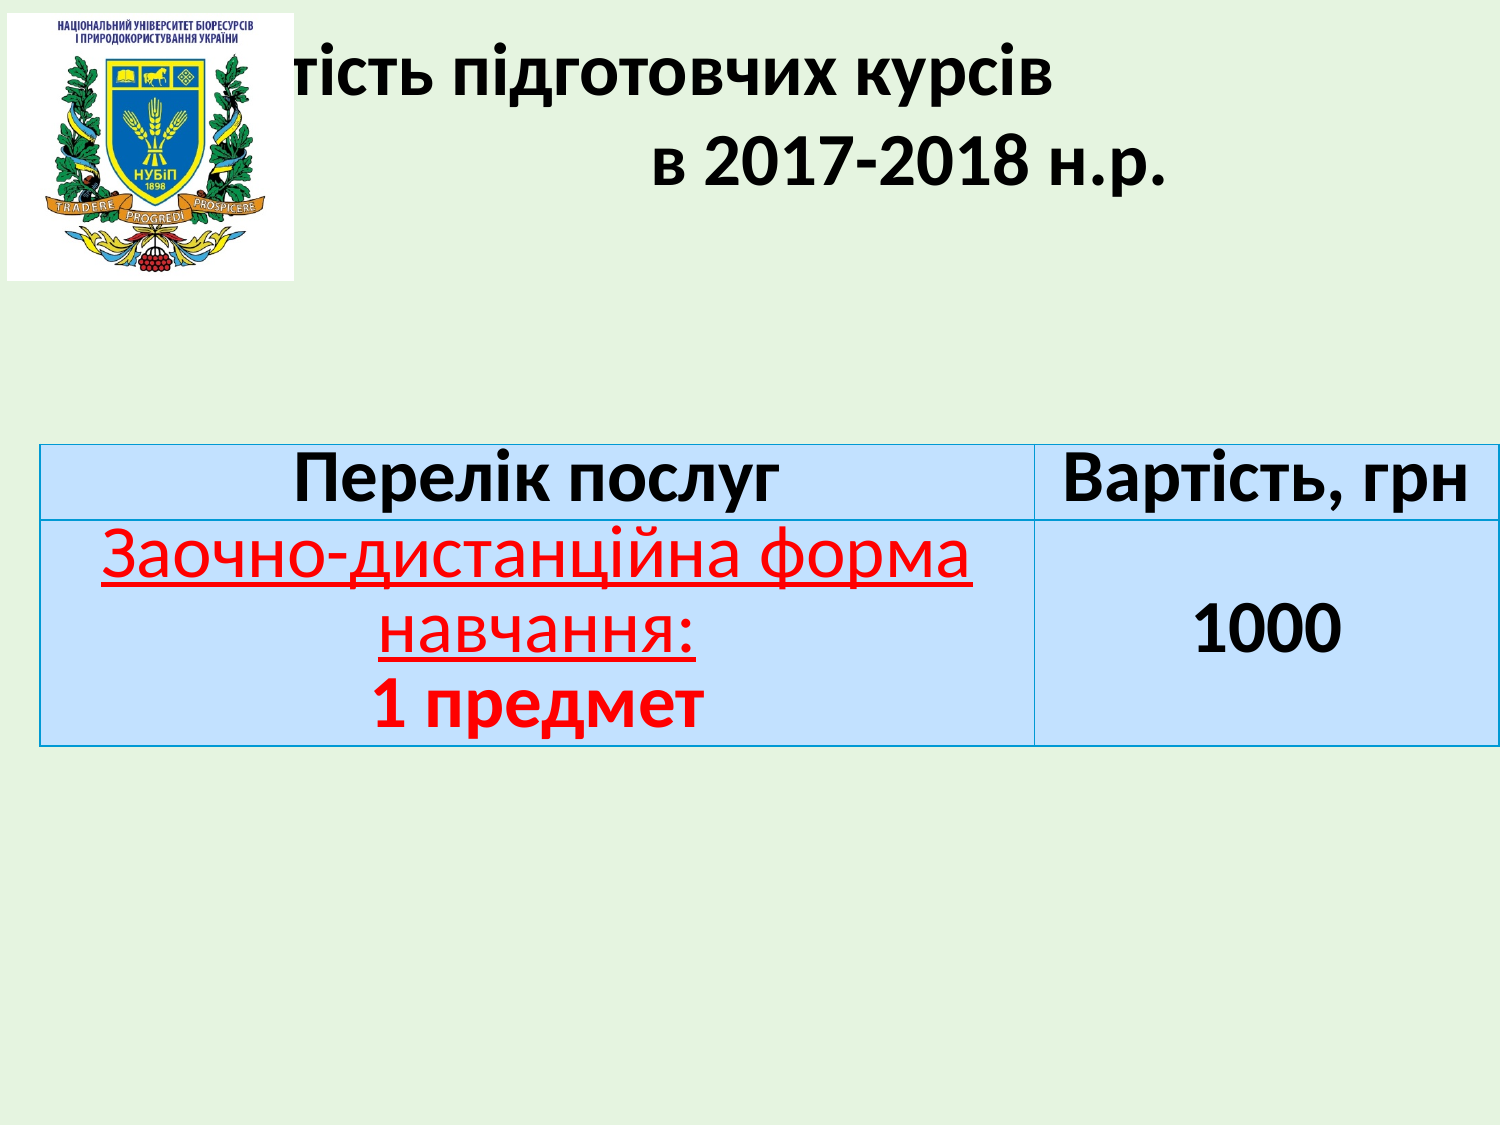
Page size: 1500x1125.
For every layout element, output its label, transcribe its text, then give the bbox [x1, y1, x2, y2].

table_header Перелік послуг [41, 445, 1034, 519]
picture [6, 12, 294, 281]
table_cell Заочно-дистанційна форма навчання: 1 предмет [41, 521, 1034, 745]
title Вартість підготовчих курсів в 2017-2018 н.р. [298, 16, 1500, 204]
table_cell 1000 [1035, 521, 1498, 745]
table_header Вартість, грн [1035, 445, 1498, 519]
